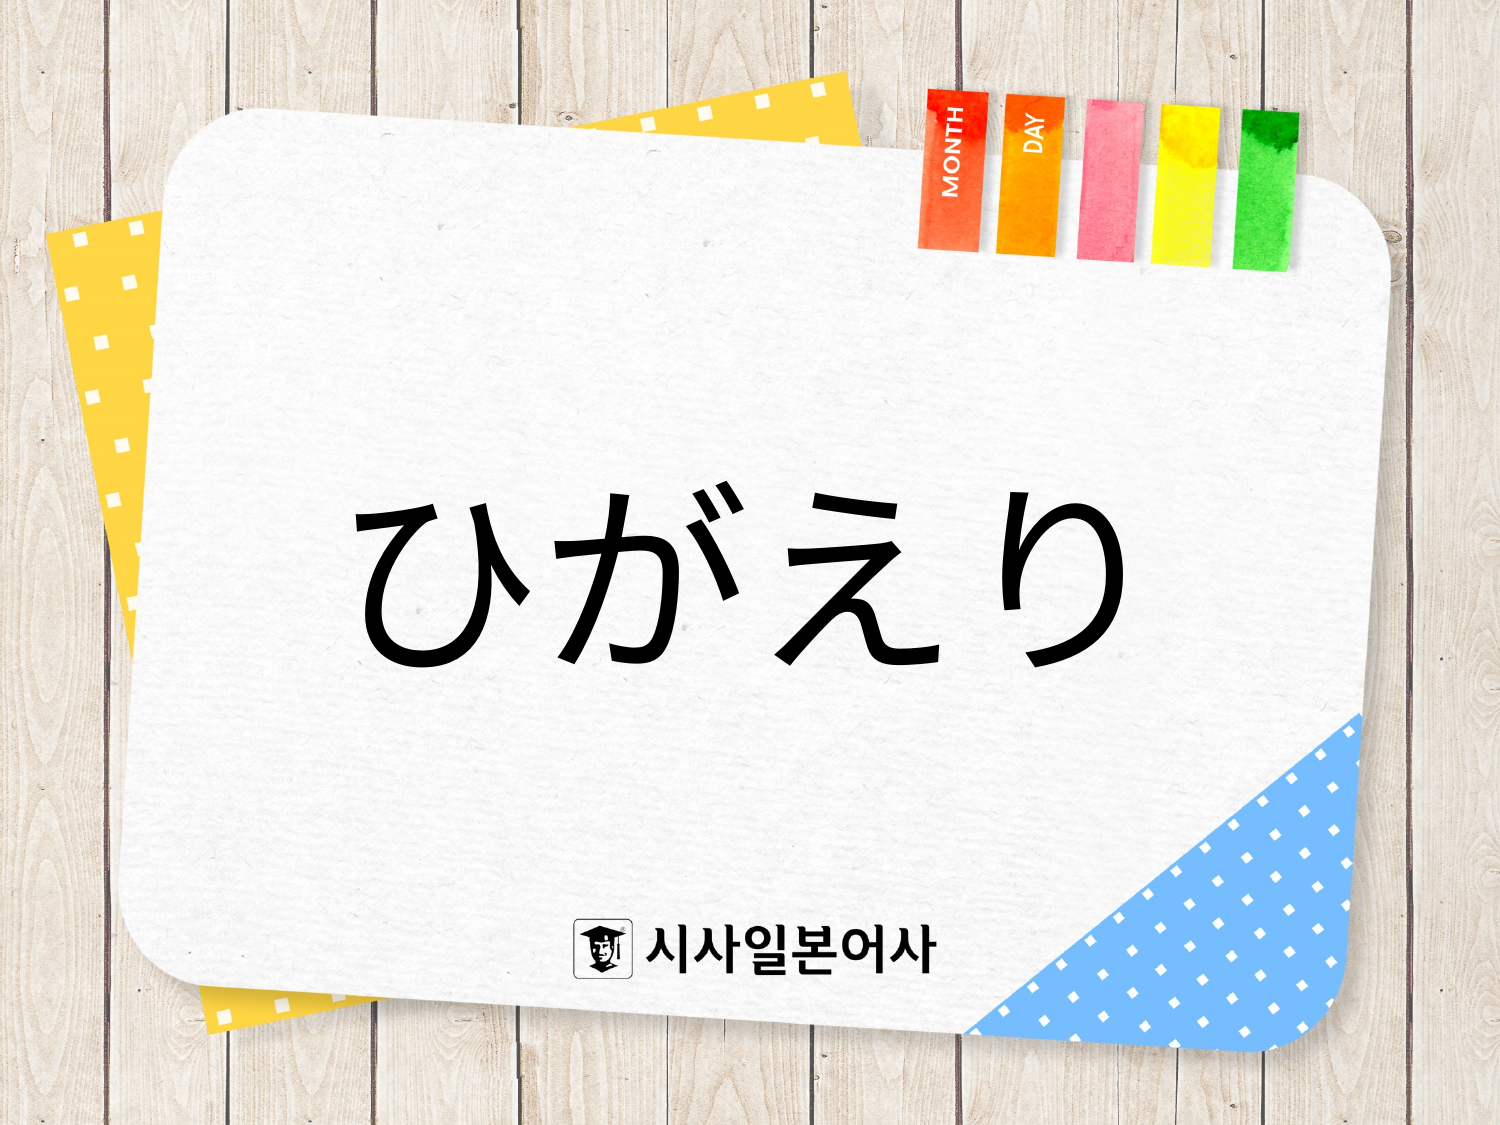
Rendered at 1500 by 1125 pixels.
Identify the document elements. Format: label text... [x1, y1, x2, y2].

title ひがえり [75, 338, 1425, 811]
picture [0, 0, 1500, 1125]
